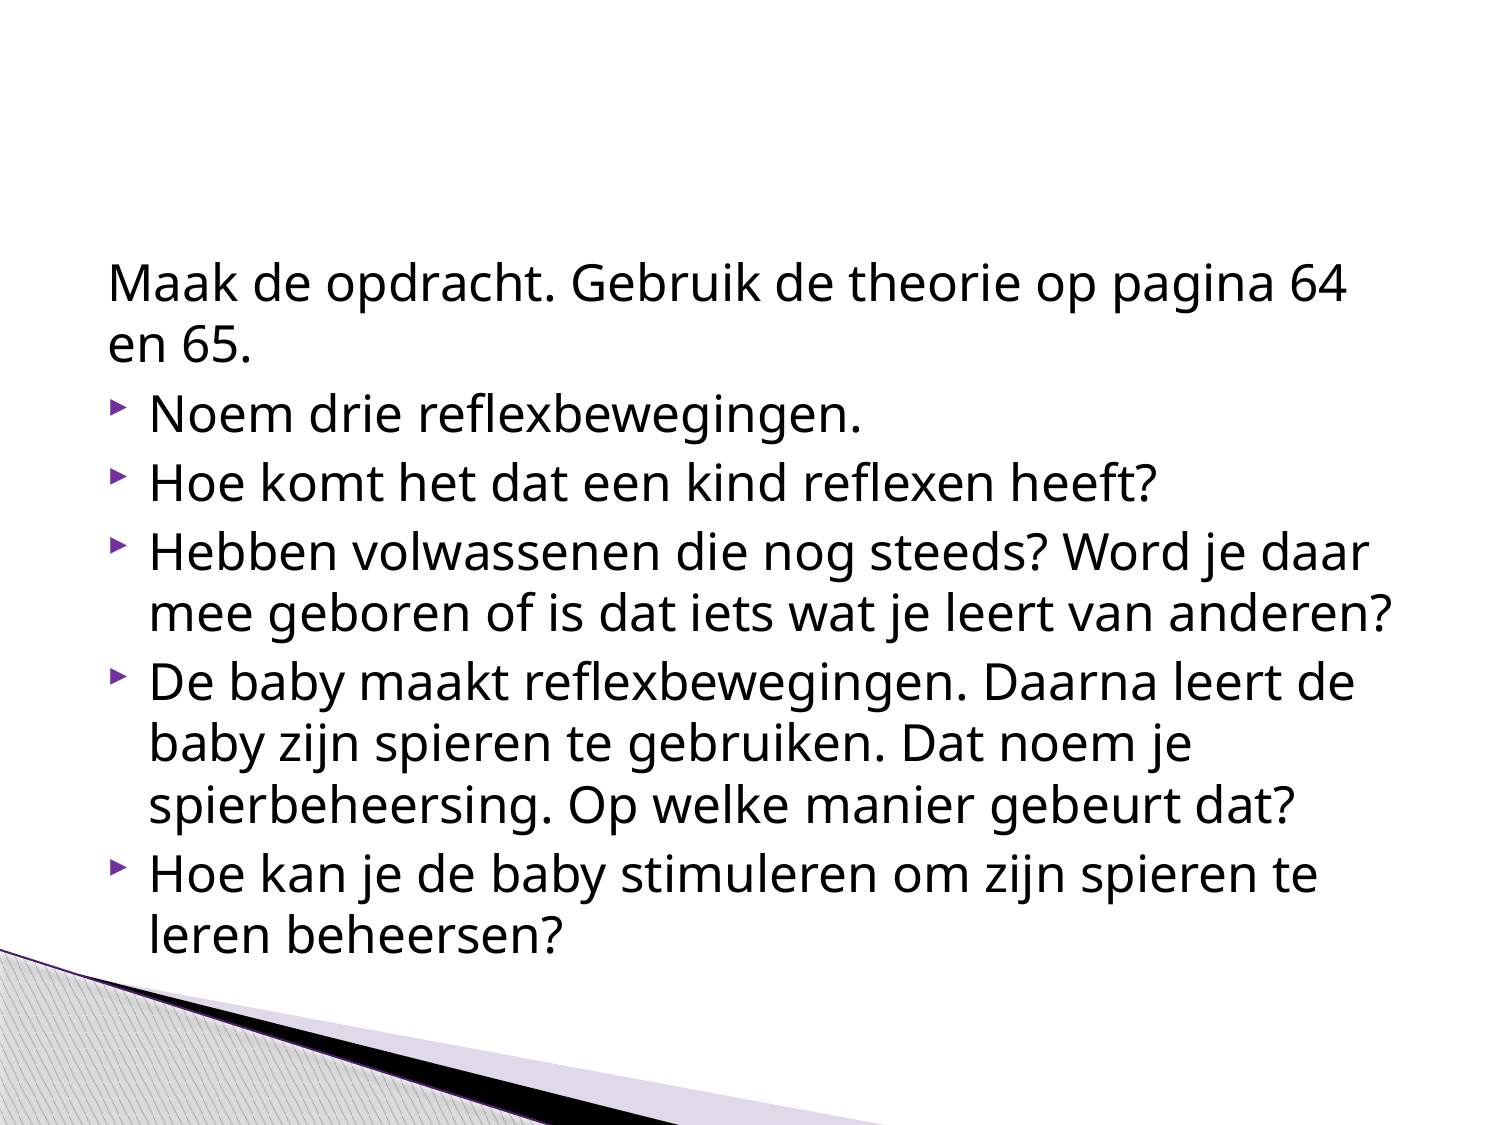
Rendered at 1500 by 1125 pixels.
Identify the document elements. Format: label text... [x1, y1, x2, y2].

list Maak de opdracht. Gebruik de theorie op pagina 64 en 65. Noem drie reflexbewegingen. Hoe komt het dat een kind reflexen heeft? Hebben volwassenen die nog steeds? Word je daar mee geboren of is dat iets wat je leert van anderen? De baby maakt reflexbewegingen. Daarna leert de baby zijn spieren te gebruiken. Dat noem je spierbeheersing. Op welke manier gebeurt dat? Hoe kan je de baby stimuleren om zijn spieren te leren beheersen? [75, 243, 1425, 986]
